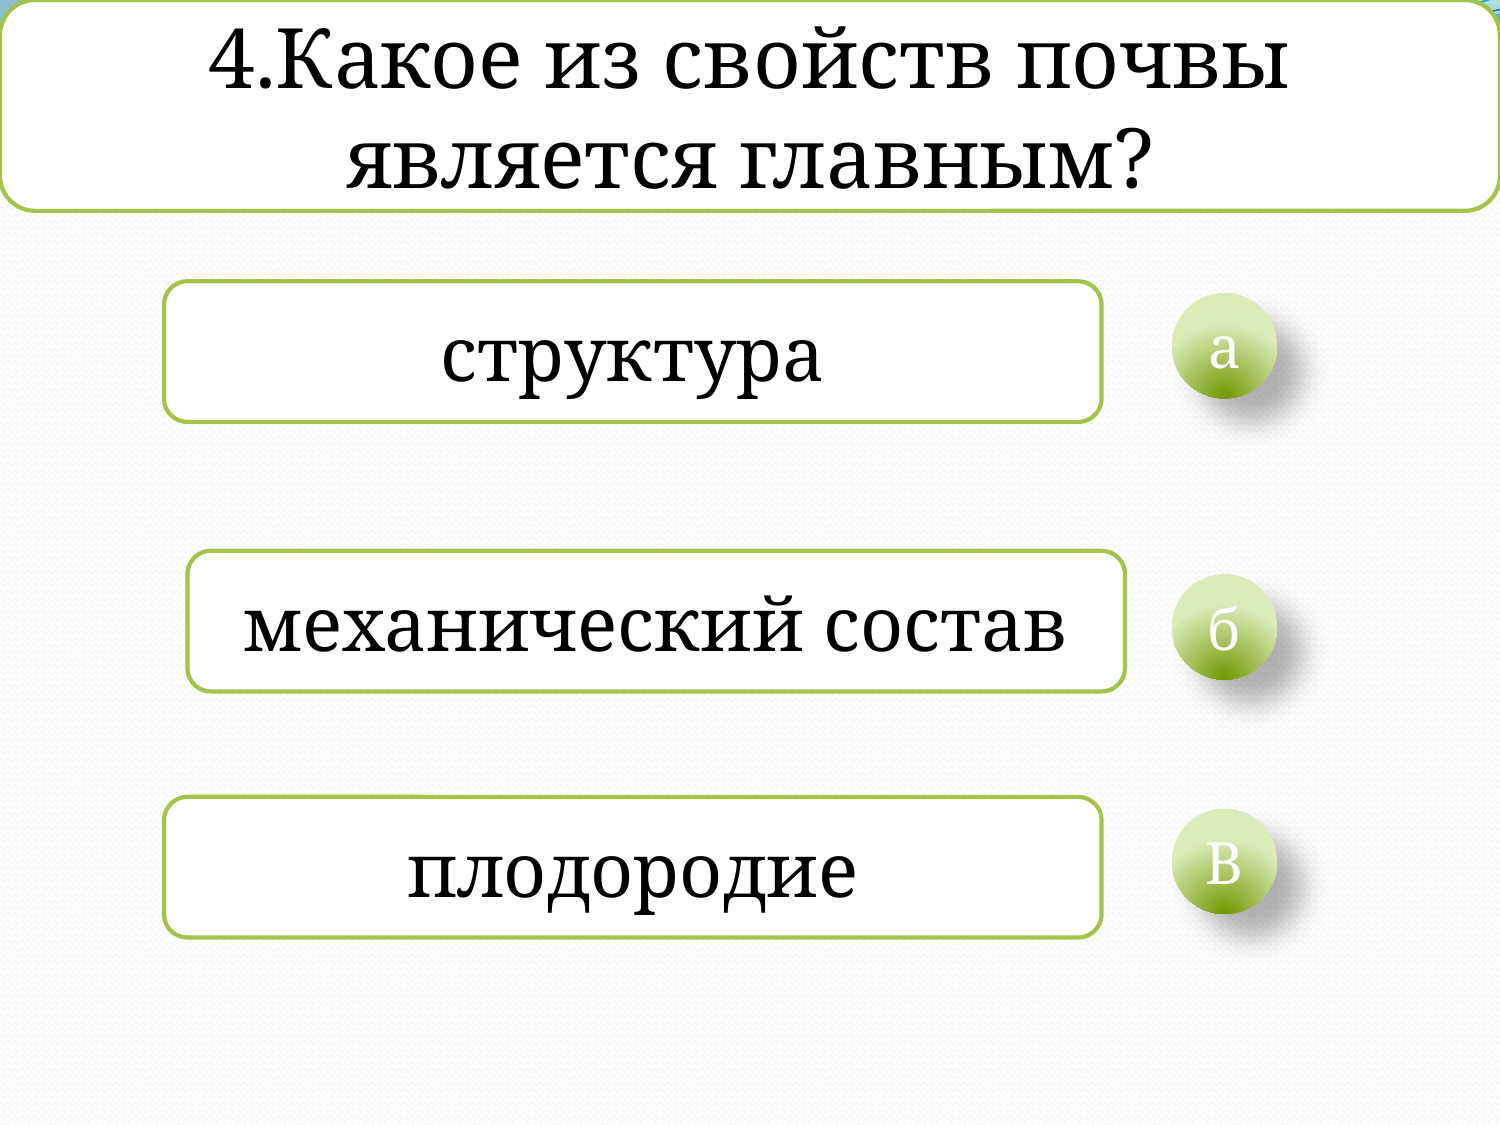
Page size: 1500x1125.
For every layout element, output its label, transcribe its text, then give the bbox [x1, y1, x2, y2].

text_box В [1171, 807, 1279, 915]
text_box б [1171, 573, 1279, 681]
text_box структура [161, 279, 1104, 424]
text_box а [1171, 292, 1279, 400]
text_box 4.Какое из свойств почвы является главным? [0, 0, 1500, 213]
text_box механический состав [185, 548, 1128, 694]
text_box плодородие [161, 794, 1104, 940]
